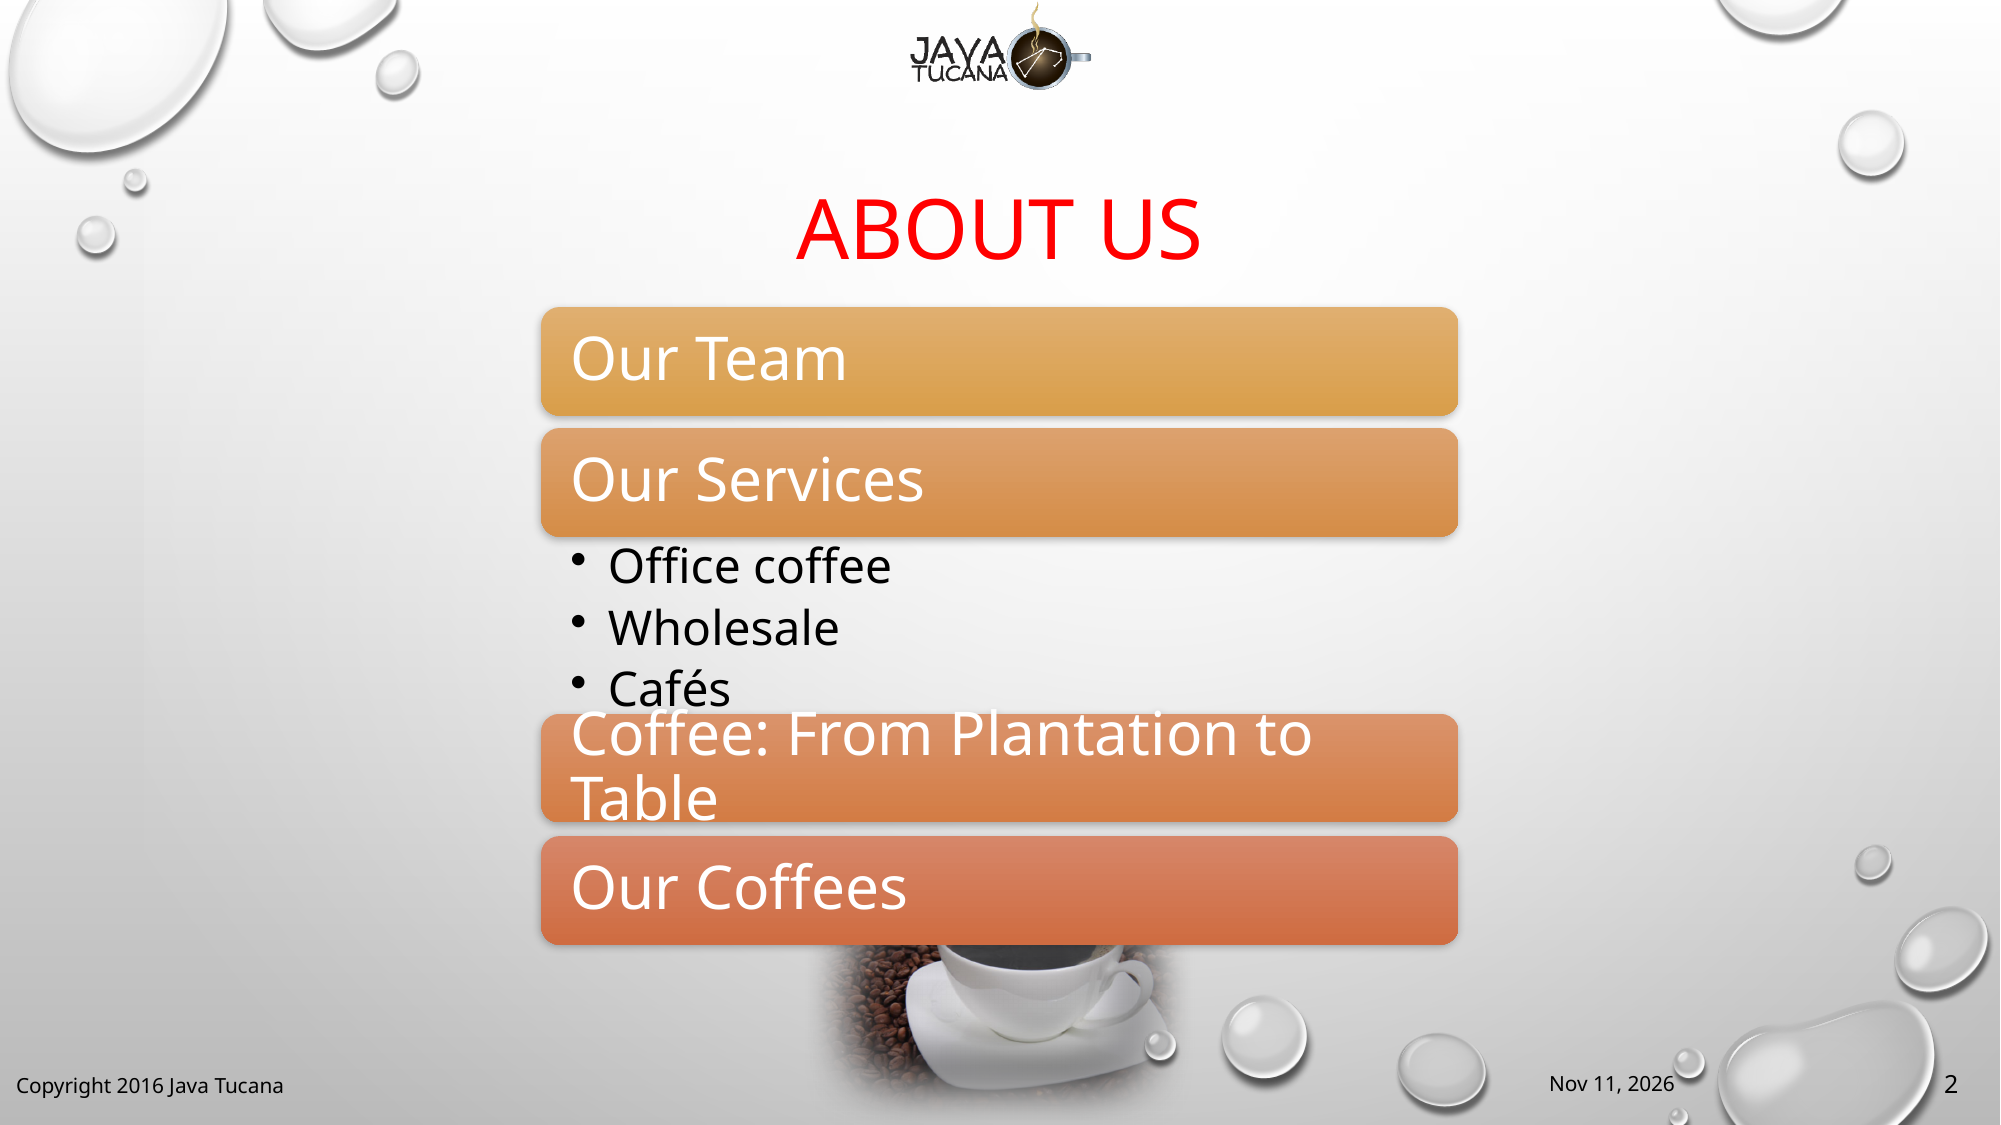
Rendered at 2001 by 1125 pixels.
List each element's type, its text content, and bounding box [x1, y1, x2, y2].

picture [0, 0, 2001, 1125]
slide_number 2 [1848, 1055, 1974, 1116]
slide_number 26-Mar-16 [1239, 1055, 1690, 1116]
footer Copyright 2016 Java Tucana [1, 1055, 1096, 1116]
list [541, 302, 1459, 949]
title About Us [149, 101, 1851, 364]
